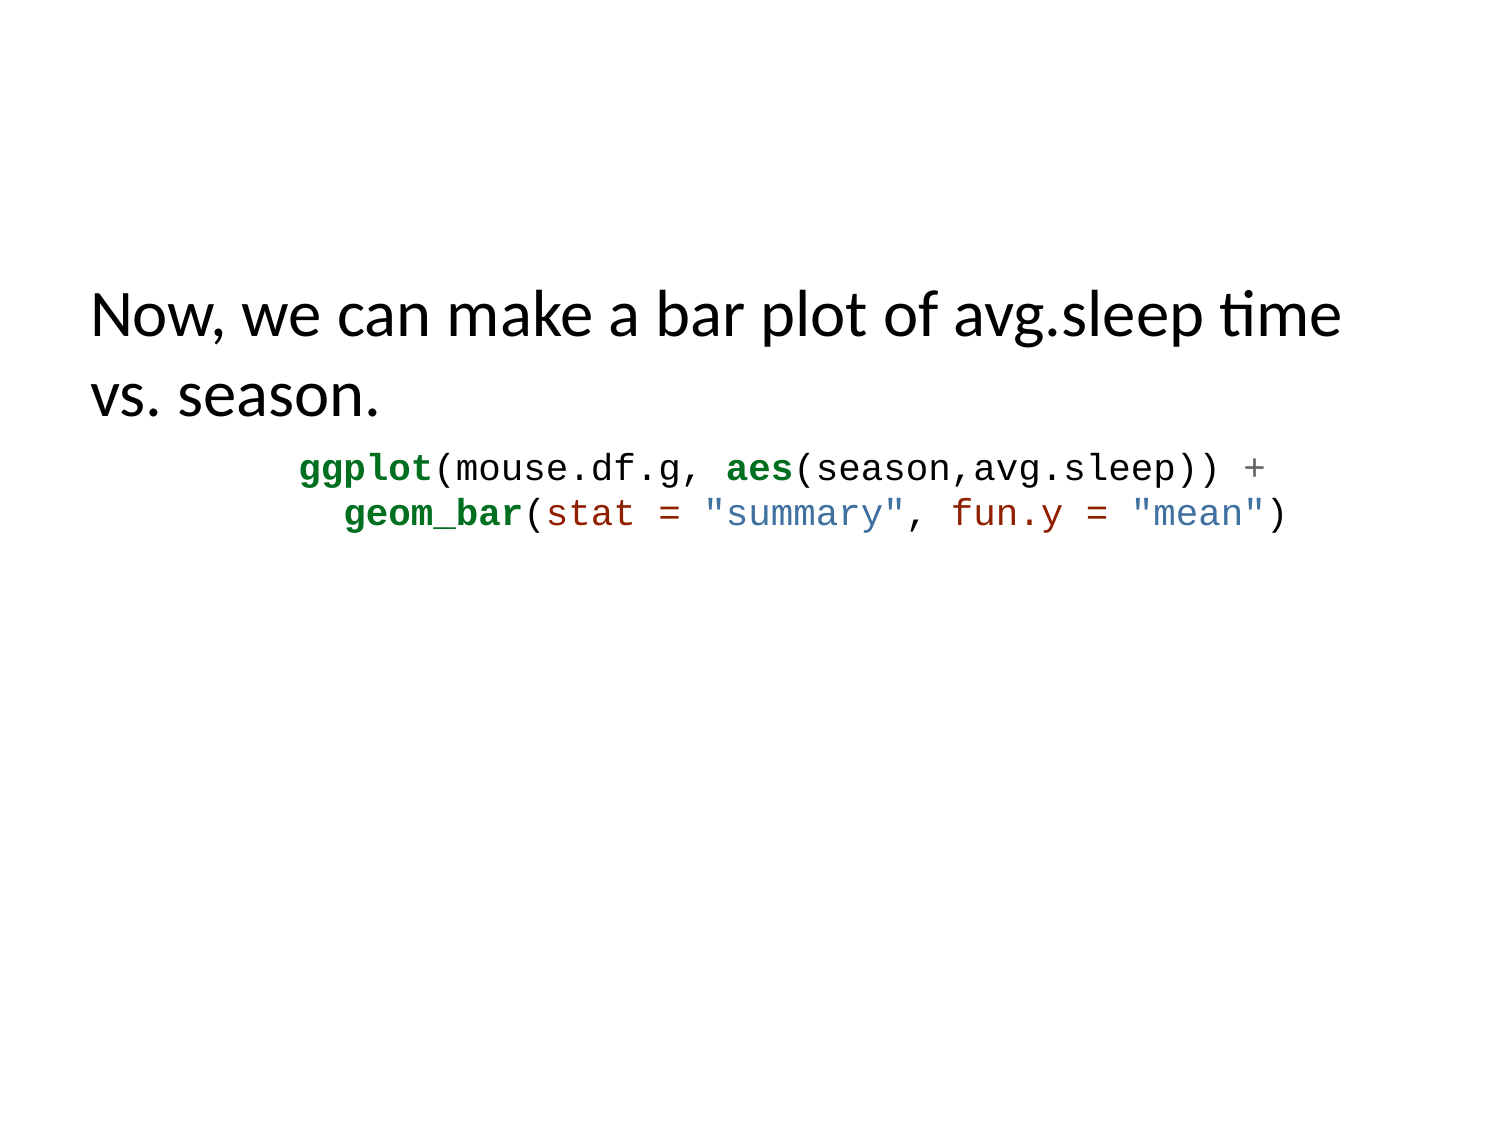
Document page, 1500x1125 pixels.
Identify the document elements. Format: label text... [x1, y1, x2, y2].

list Now, we can make a bar plot of avg.sleep time vs. season. ggplot(mouse.df.g, aes(season,avg.sleep)) + geom_bar(stat = "summary", fun.y = "mean") [75, 262, 1425, 1005]
